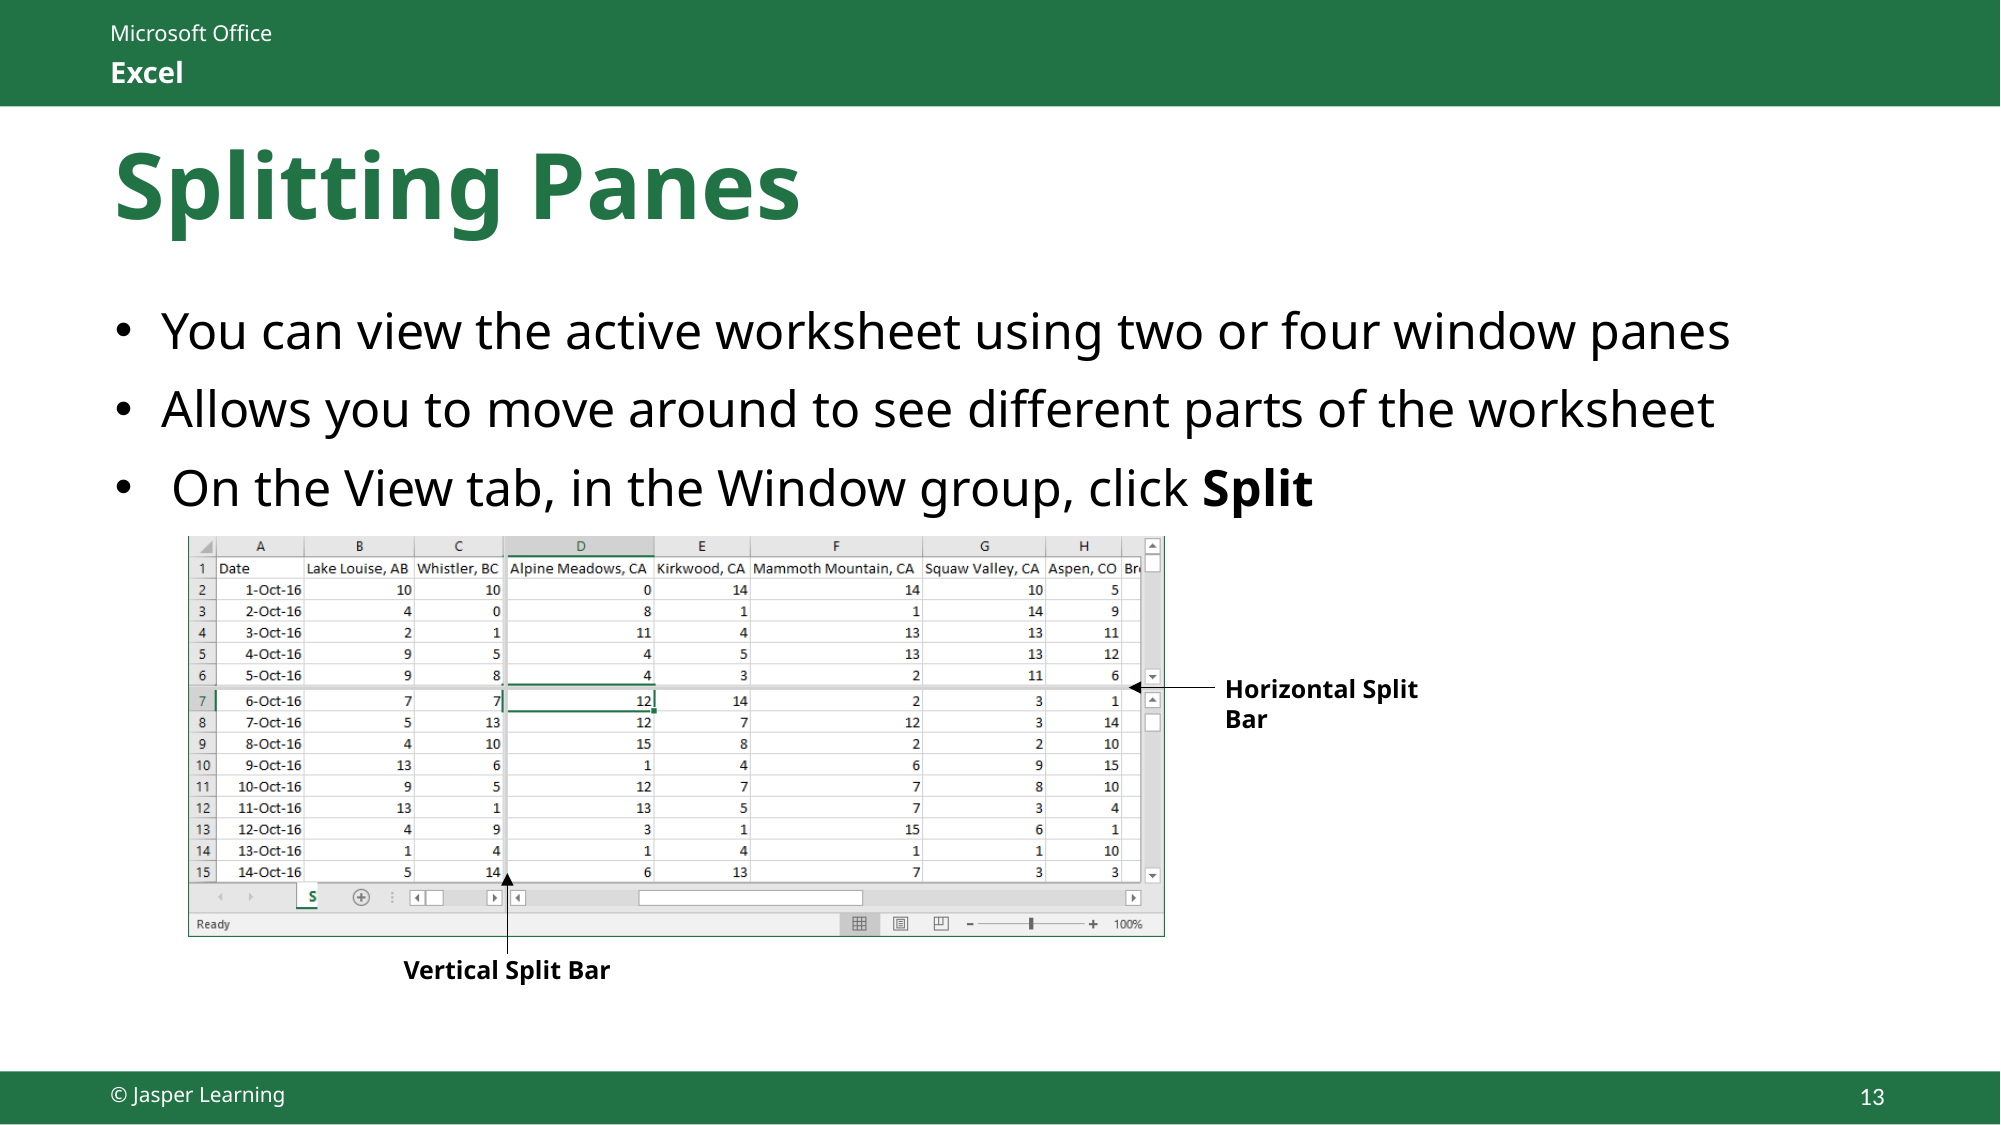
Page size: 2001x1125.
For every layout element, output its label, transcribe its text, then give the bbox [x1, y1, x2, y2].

footer © Jasper Learning [95, 1065, 729, 1125]
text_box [188, 535, 1480, 989]
list You can view the active worksheet using two or four window panes Allows you to move around to see different parts of the worksheet On the View tab, in the Window group, click Split [99, 283, 1900, 1026]
slide_number 13 [1433, 1065, 1900, 1125]
title Splitting Panes [99, 118, 1866, 248]
